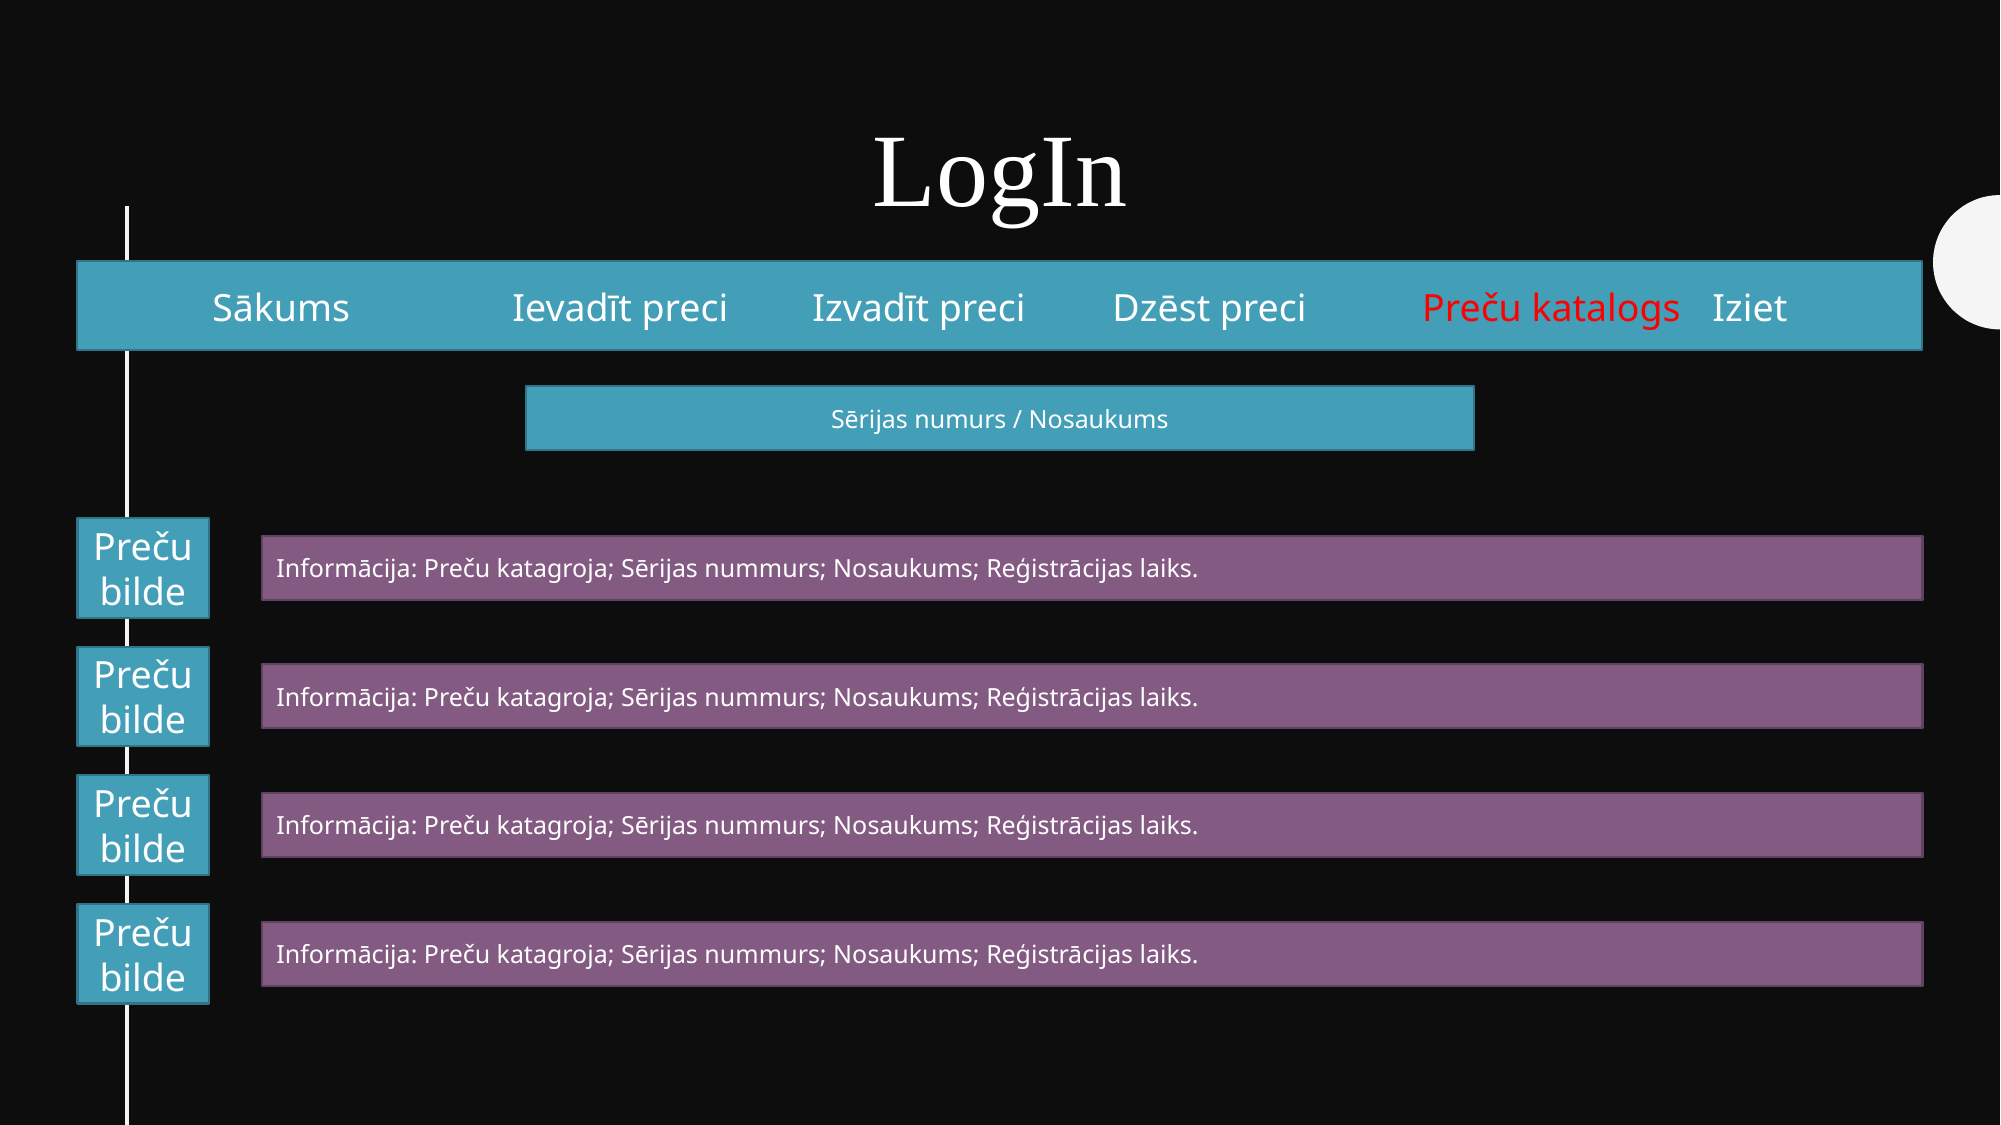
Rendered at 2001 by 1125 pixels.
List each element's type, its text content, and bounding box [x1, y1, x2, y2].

text_box Informācija: Preču katagroja; Sērijas nummurs; Nosaukums; Reģistrācijas laiks. [261, 921, 1924, 987]
text_box Sākums Ievadīt preci Izvadīt preci Dzēst preci Preču katalogs Iziet [76, 260, 1923, 351]
text_box Informācija: Preču katagroja; Sērijas nummurs; Nosaukums; Reģistrācijas laiks. [261, 535, 1924, 601]
text_box Informācija: Preču katagroja; Sērijas nummurs; Nosaukums; Reģistrācijas laiks. [261, 792, 1924, 858]
text_box Sērijas numurs / Nosaukums [525, 385, 1475, 451]
text_box Preču bilde [76, 903, 210, 1005]
text_box Informācija: Preču katagroja; Sērijas nummurs; Nosaukums; Reģistrācijas laiks. [261, 663, 1924, 729]
text_box Preču bilde [76, 646, 210, 747]
text_box LogIn [0, 95, 2000, 236]
text_box Preču bilde [76, 774, 210, 876]
text_box Preču bilde [76, 517, 210, 619]
